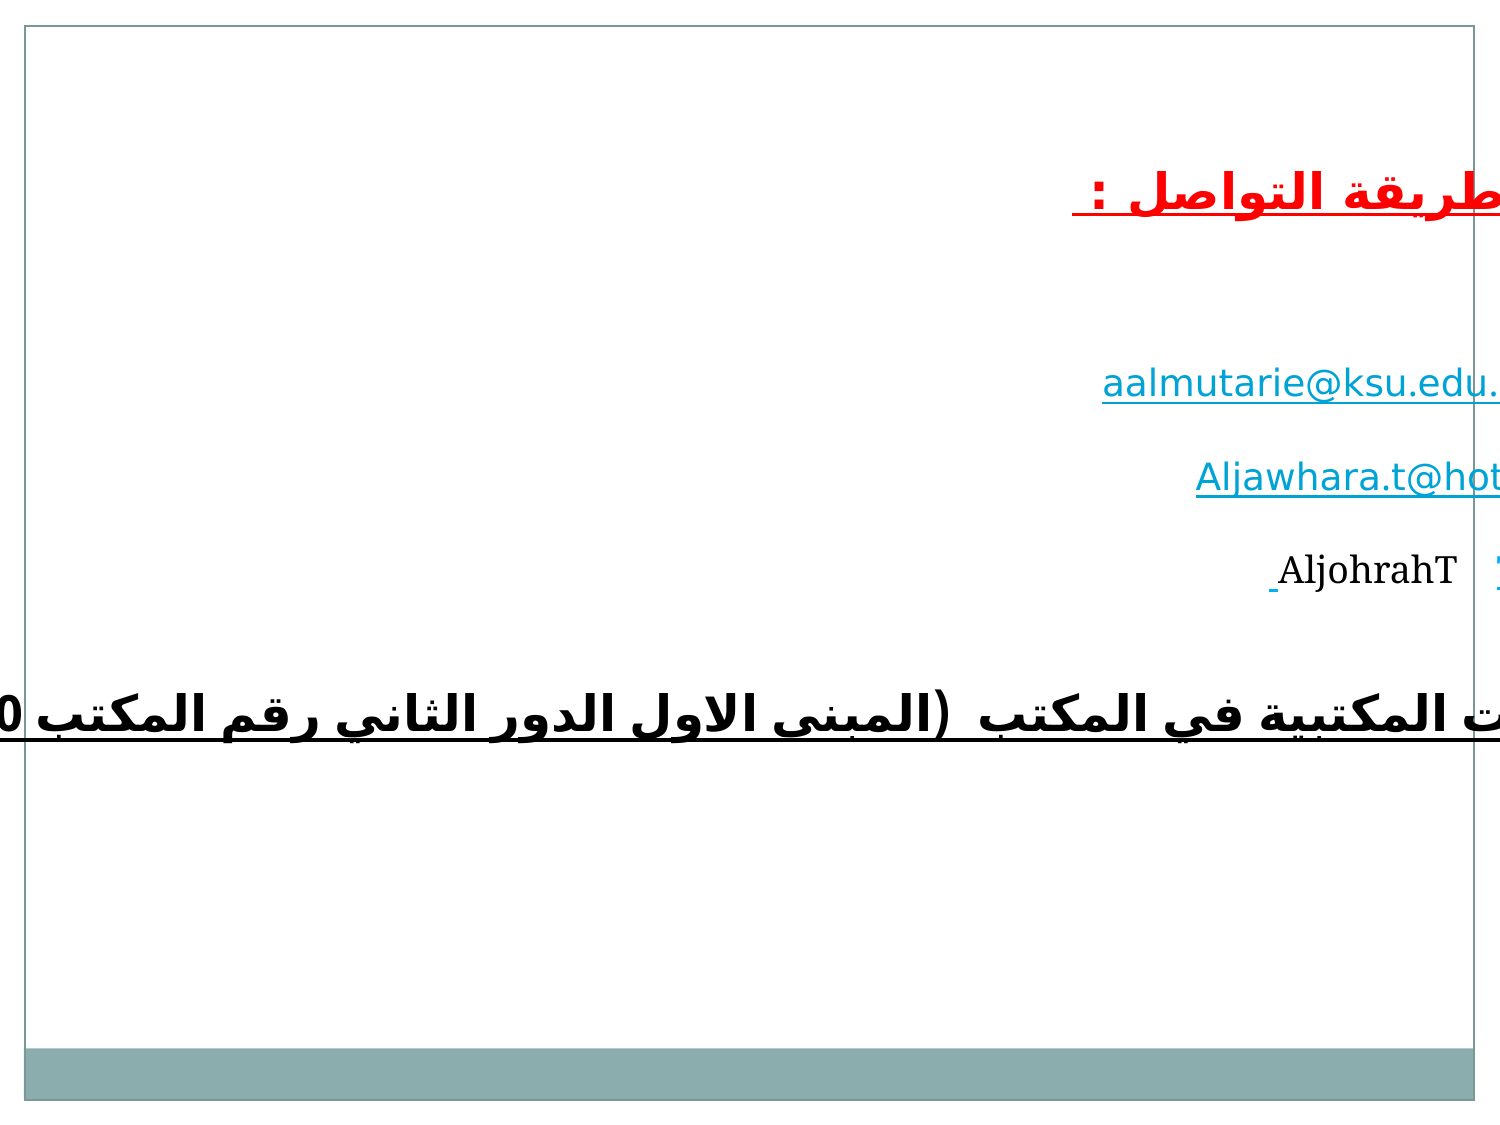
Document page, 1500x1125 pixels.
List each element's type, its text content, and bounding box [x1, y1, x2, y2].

text_box طريقة التواصل : [1057, 152, 1500, 228]
text_box الإيميل : aalmutarie@ksu.edu.sa Aljawhara.t@hotmail.com @AljohrahT Twitter الساعات المكتبية في المكتب (المبنى الاول الدور الثاني رقم المكتب 40 ) [0, 351, 1500, 884]
